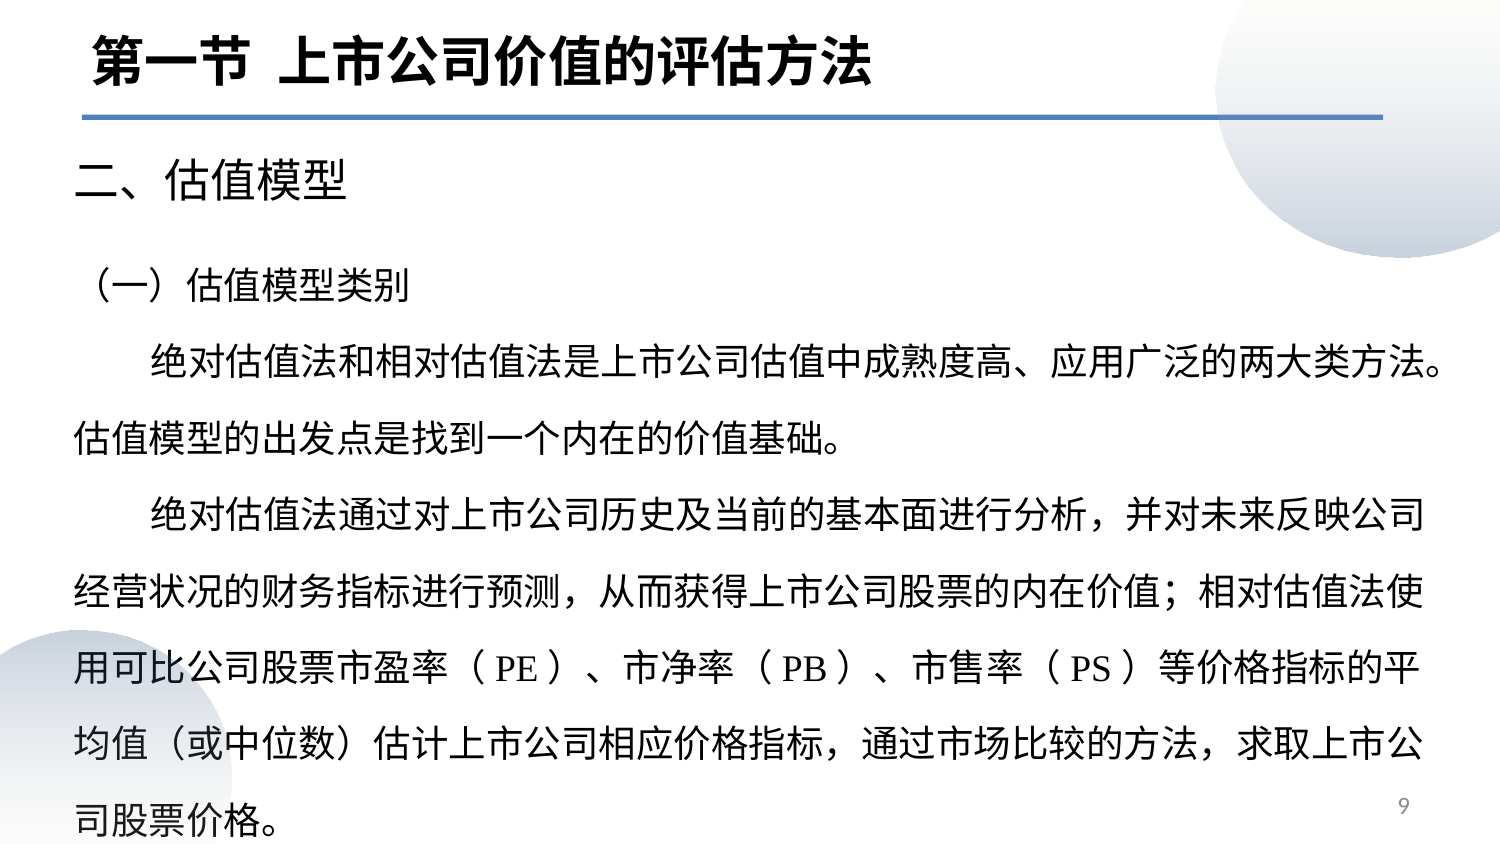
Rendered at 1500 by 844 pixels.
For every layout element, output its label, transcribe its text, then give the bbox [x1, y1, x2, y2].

slide_number 9 [1074, 782, 1425, 827]
text_box 第一节 上市公司价值的评估方法 [74, 11, 1234, 107]
list （一）估值模型类别 绝对估值法和相对估值法是上市公司估值中成熟度高、应用广泛的两大类方法。估值模型的出发点是找到一个内在的价值基础。 绝对估值法通过对上市公司历史及当前的基本面进行分析，并对未来反映公司经营状况的财务指标进行预测，从而获得上市公司股票的内在价值；相对估值法使用可比公司股票市盈率（PE）、市净率（PB）、市售率（PS）等价格指标的平均值（或中位数）估计上市公司相应价格指标，通过市场比较的方法，求取上市公司股票价格。 [58, 222, 1442, 780]
text_box [0, 627, 234, 844]
text_box [1213, 0, 1500, 260]
text_box 二、估值模型 [58, 117, 1256, 200]
